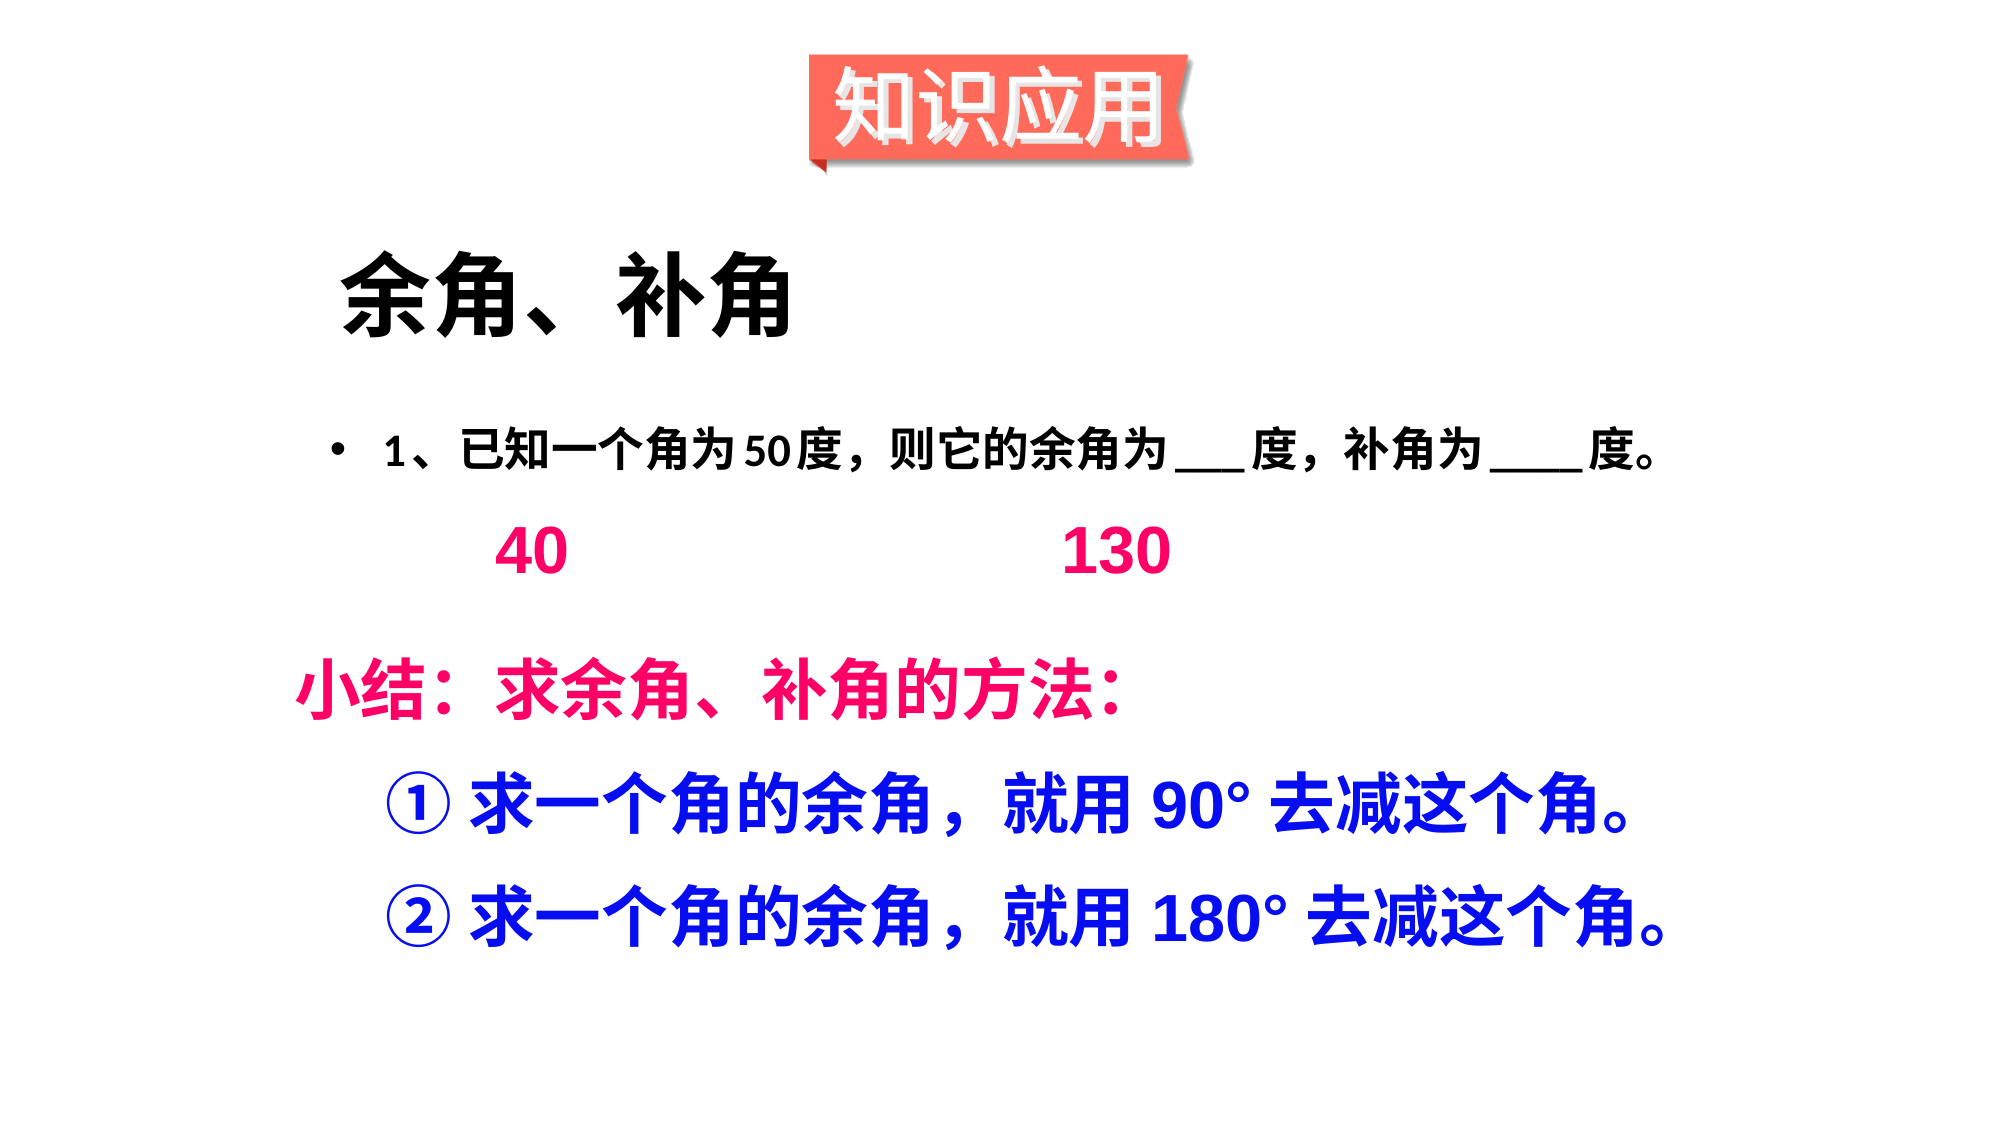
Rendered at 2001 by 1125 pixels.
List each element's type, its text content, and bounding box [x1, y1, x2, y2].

list 1、已知一个角为50度，则它的余角为___度，补角为____度。 [314, 423, 1721, 712]
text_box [799, 30, 1248, 256]
text_box 小结：求余角、补角的方法： ①求一个角的余角，就用90°去减这个角。 ②求一个角的余角，就用180°去减这个角。 [279, 640, 1715, 1042]
text_box 40 [480, 499, 764, 594]
text_box 130 [1047, 499, 1201, 594]
title 余角、补角 [324, 206, 1675, 394]
